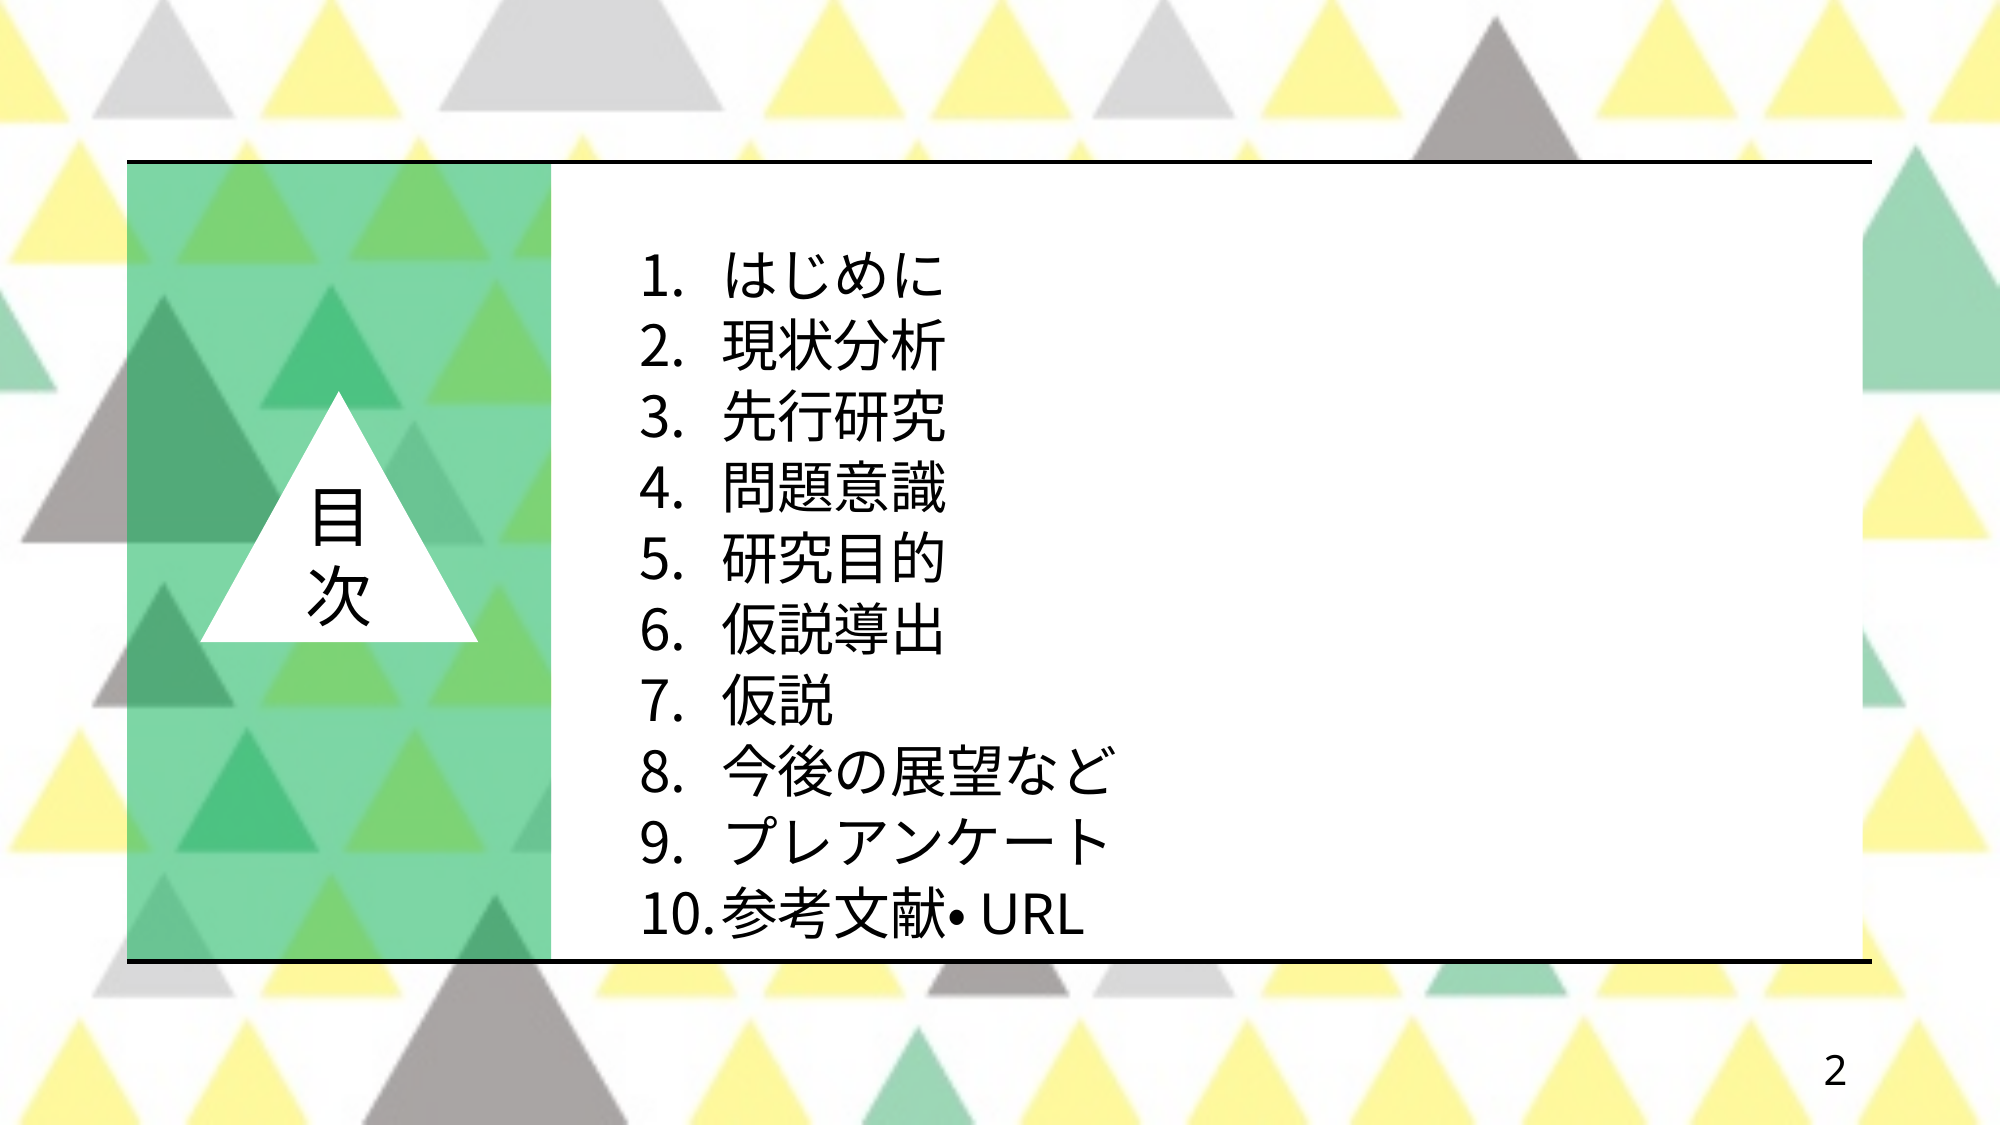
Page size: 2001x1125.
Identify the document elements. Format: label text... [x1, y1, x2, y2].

slide_number 2 [1412, 1042, 1863, 1103]
list はじめに 現状分析 先行研究 問題意識 研究目的 仮説導出 仮説 今後の展望など プレアンケート 参考文献・URL [551, 164, 1863, 959]
title 目次 [127, 164, 551, 959]
text_box 目次 [198, 388, 481, 644]
